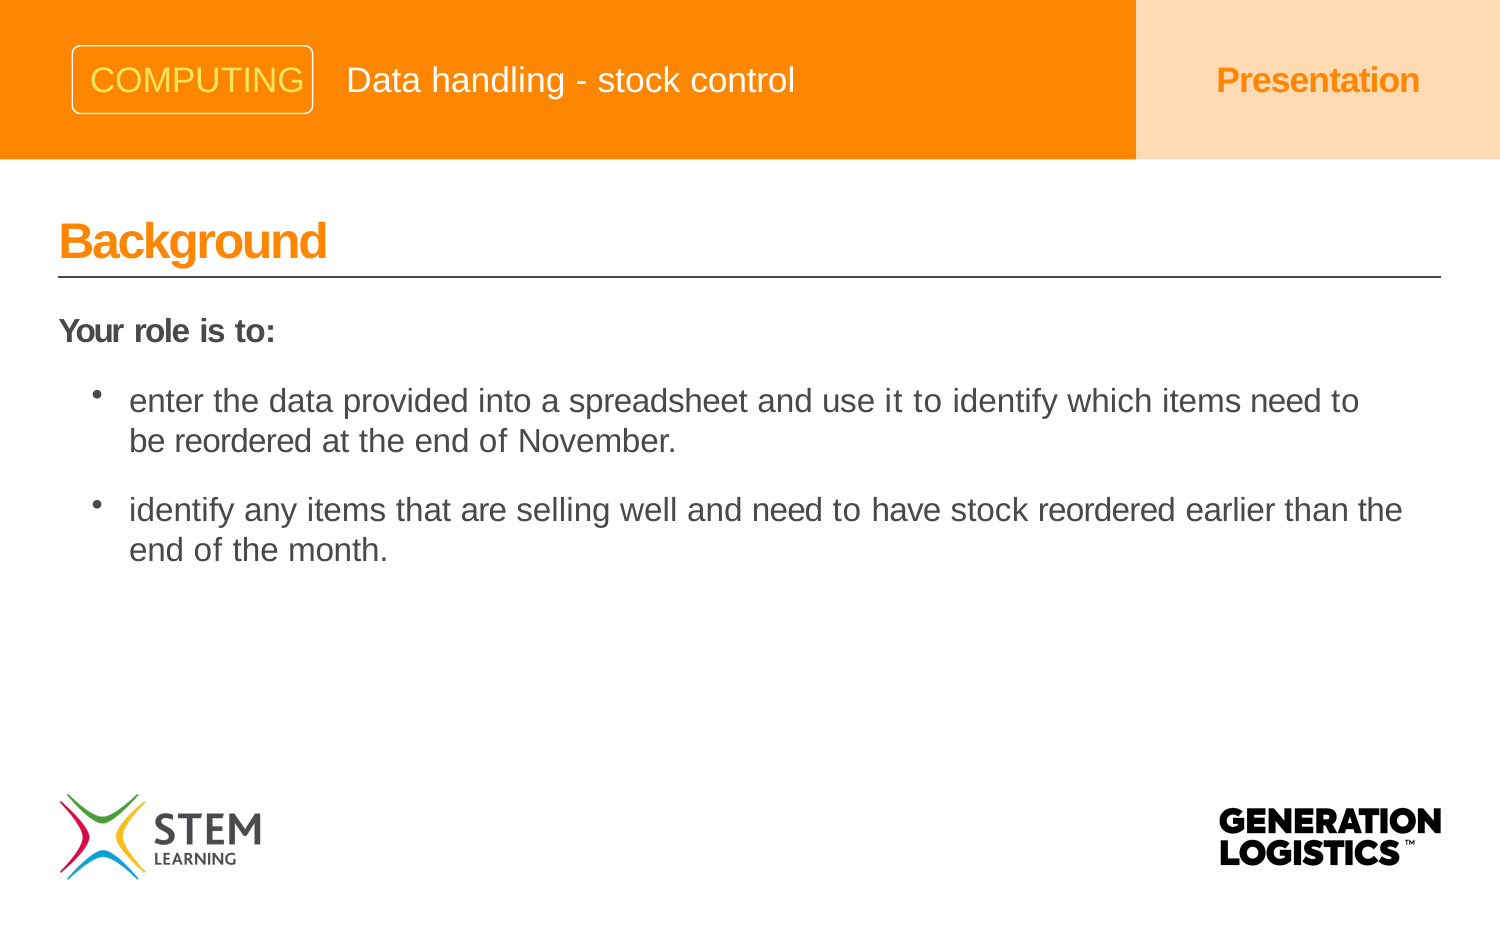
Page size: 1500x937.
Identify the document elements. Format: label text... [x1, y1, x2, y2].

text_box [72, 45, 313, 114]
text_box Data handling - stock control [344, 55, 806, 100]
text_box Background [56, 205, 331, 268]
picture [59, 793, 261, 880]
picture [1219, 807, 1441, 866]
title COMPUTING [73, 111, 312, 205]
text_box Presentation [1214, 55, 1423, 100]
text_box Your role is to: enter the data provided into a spreadsheet and use it to identify which items need to be reordered at the end of November. identify any items that are selling well and need to have stock reordered earlier than the end of the month. [56, 307, 1407, 569]
